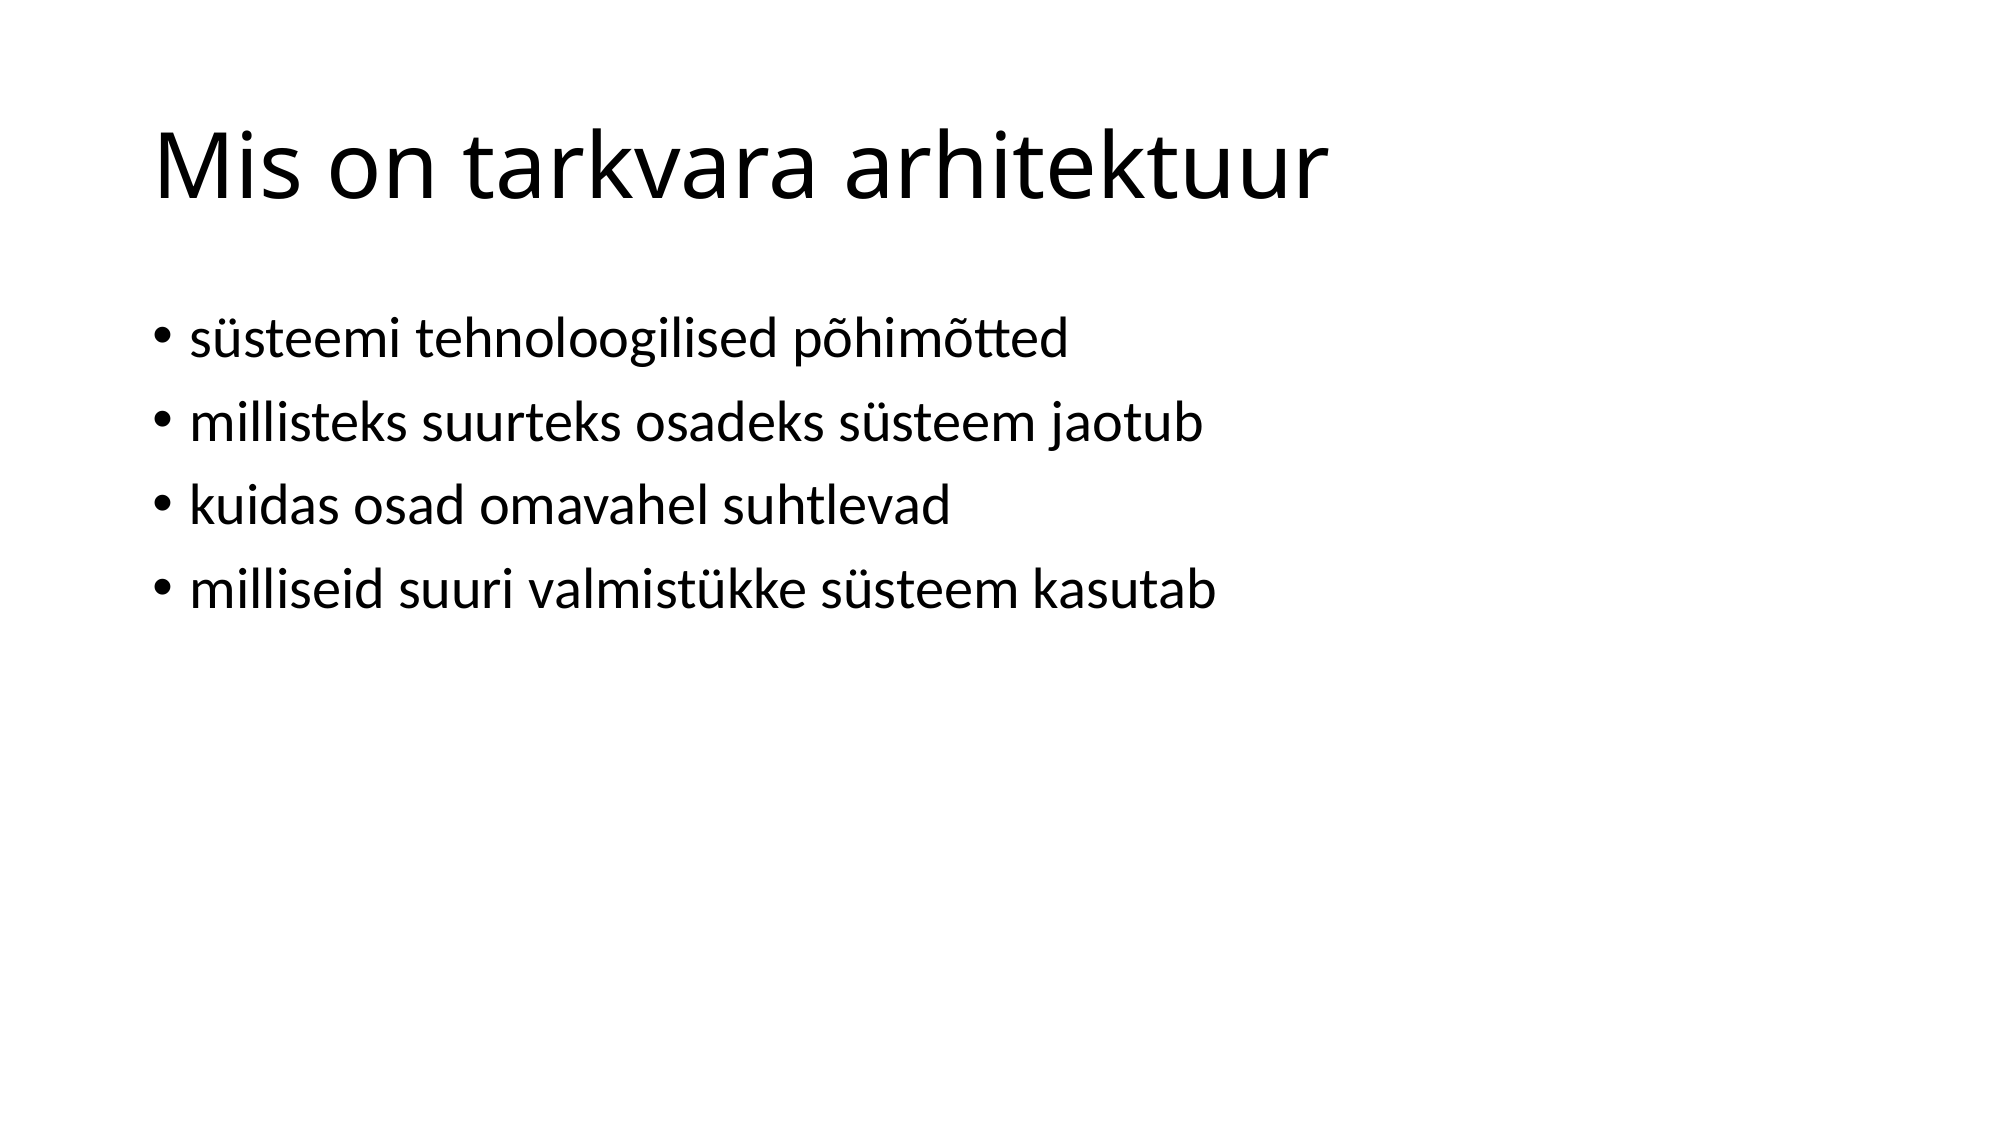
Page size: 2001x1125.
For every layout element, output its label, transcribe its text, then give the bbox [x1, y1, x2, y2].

list süsteemi tehnoloogilised põhimõtted millisteks suurteks osadeks süsteem jaotub kuidas osad omavahel suhtlevad milliseid suuri valmistükke süsteem kasutab [137, 299, 1863, 1014]
title Mis on tarkvara arhitektuur [137, 59, 1863, 278]
